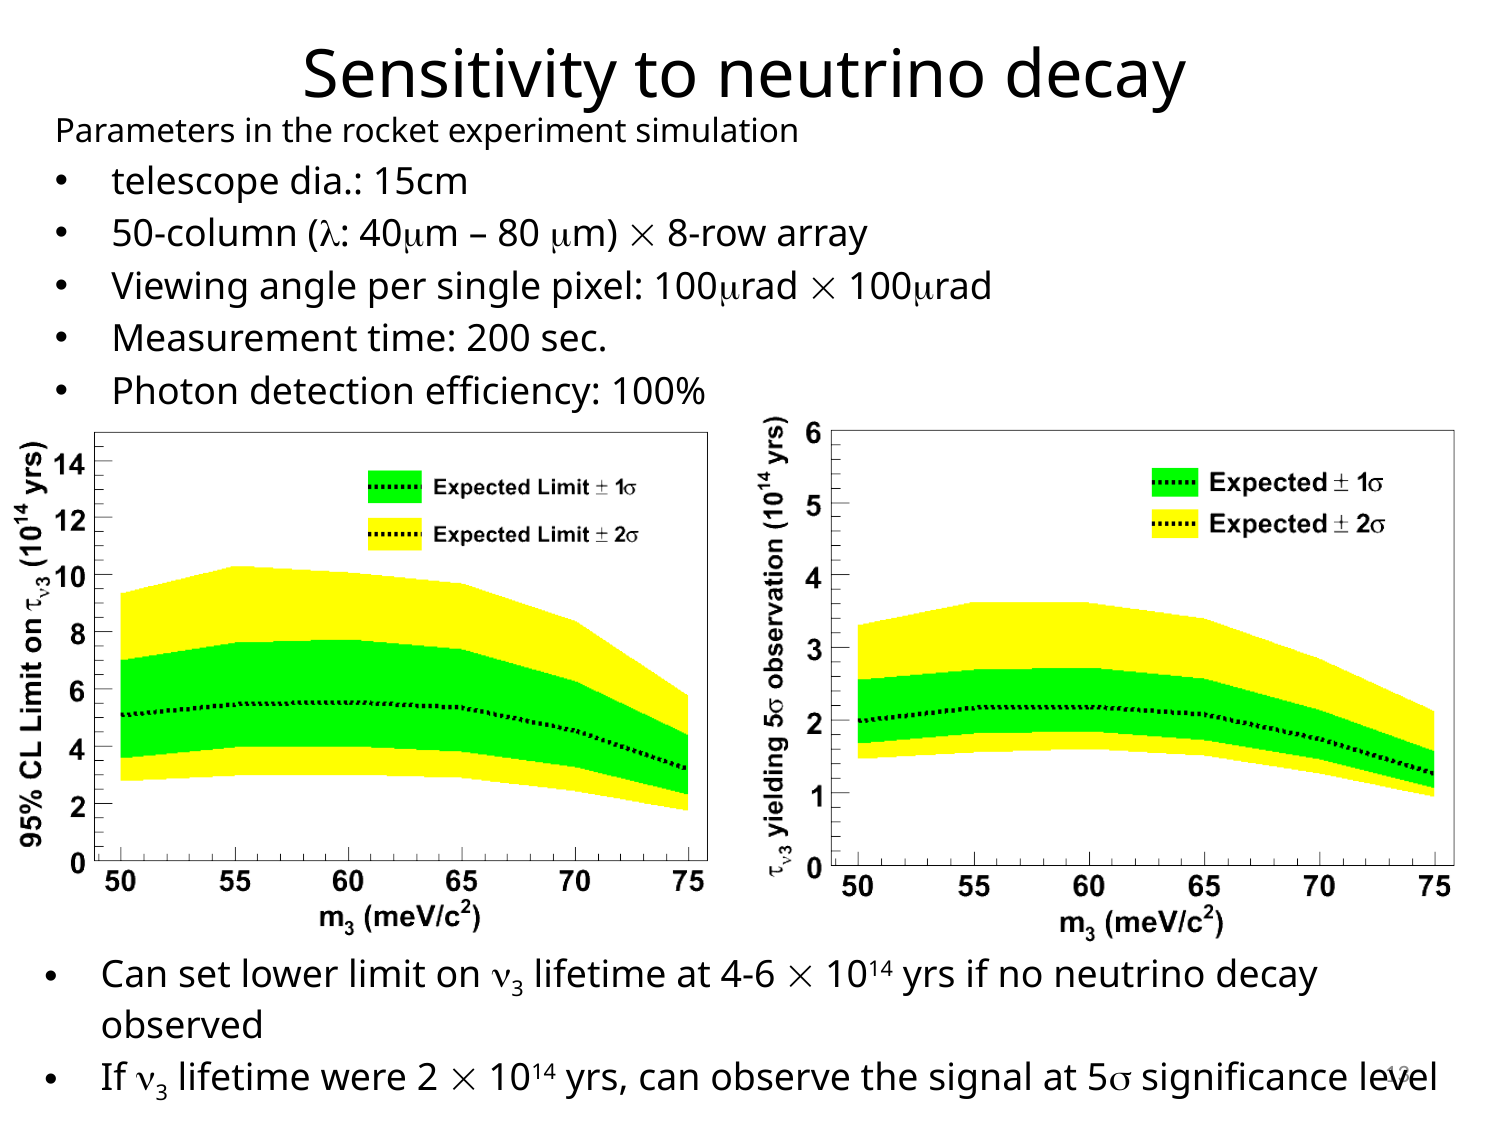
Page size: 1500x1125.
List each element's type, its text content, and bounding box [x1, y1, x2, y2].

slide_number 13 [1074, 1089, 1425, 1103]
picture [0, 411, 727, 943]
picture [749, 408, 1462, 946]
title Sensitivity to neutrino decay [70, 19, 1421, 124]
list Parameters in the rocket experiment simulation telescope dia.: 15cm 50-column (: 40m – 80 m)  8-row array Viewing angle per single pixel: 100rad  100rad Measurement time: 200 sec. Photon detection efficiency: 100% [40, 101, 1413, 413]
text_box Can set lower limit on 3 lifetime at 4-6  1014 yrs if no neutrino decay observed If 3 lifetime were 2  1014 yrs, can observe the signal at 5 significance level [29, 942, 1462, 1089]
